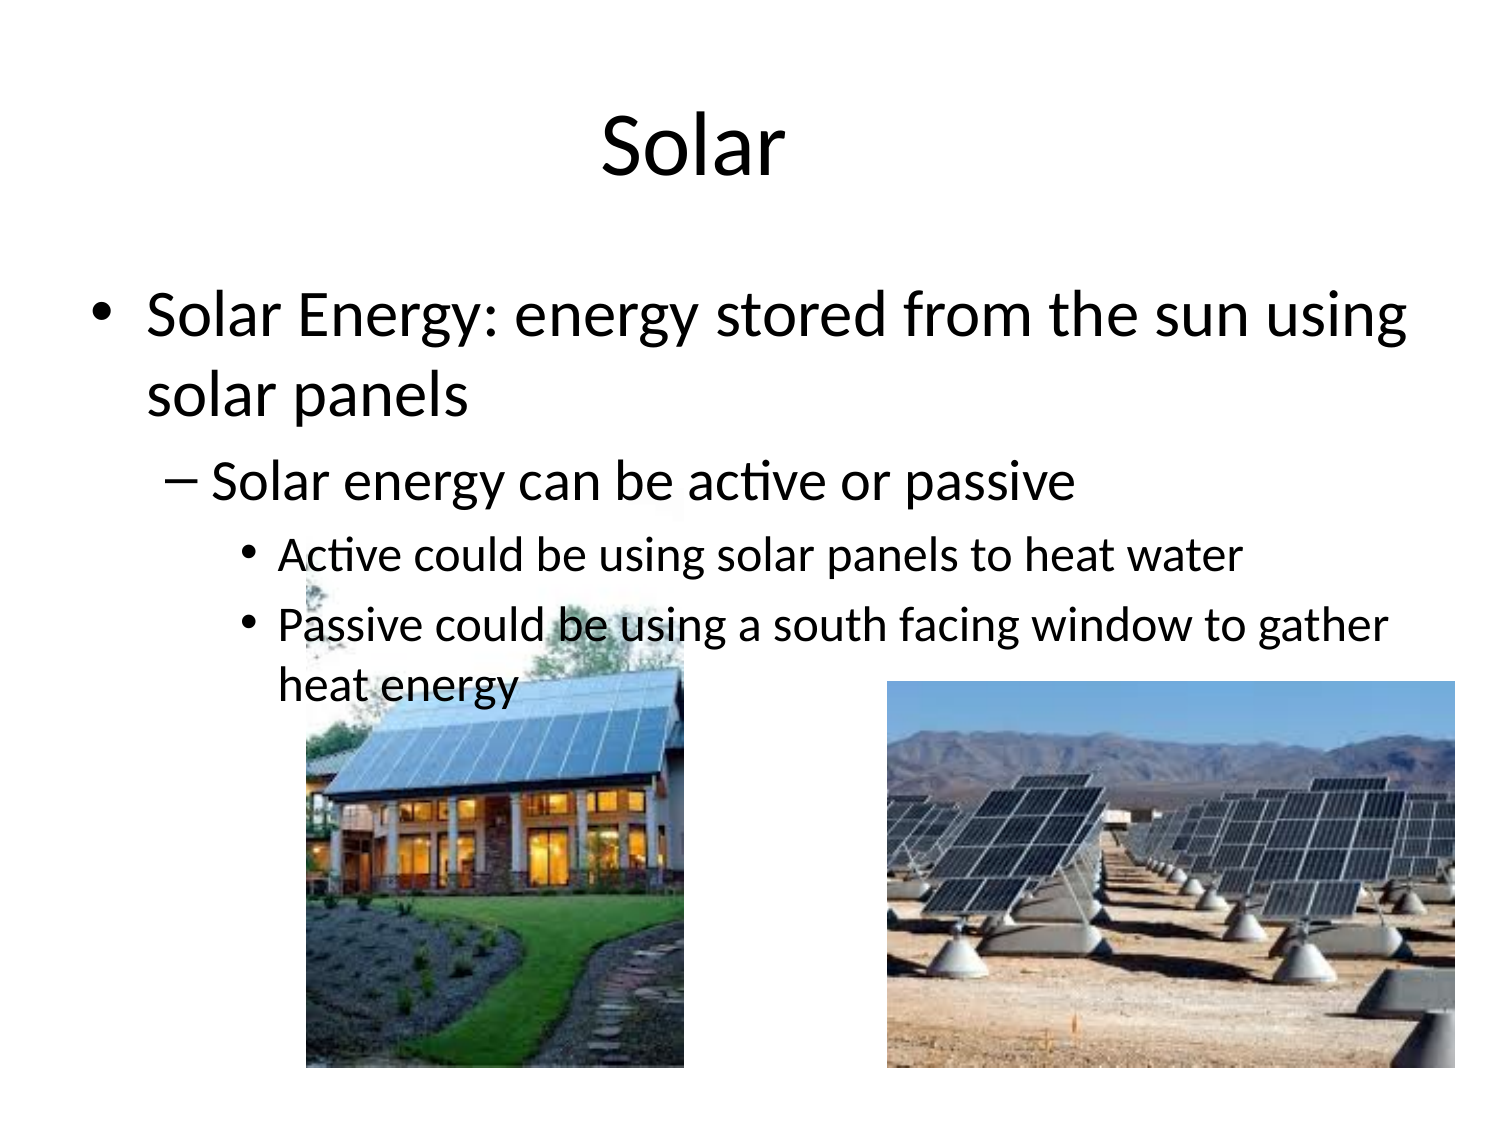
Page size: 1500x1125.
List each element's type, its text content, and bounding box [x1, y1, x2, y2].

picture [306, 487, 685, 1068]
list Solar Energy: energy stored from the sun using solar panels Solar energy can be active or passive Active could be using solar panels to heat water Passive could be using a south facing window to gather heat energy [75, 262, 1425, 749]
picture [887, 681, 1455, 1068]
title Solar [75, 45, 1425, 233]
